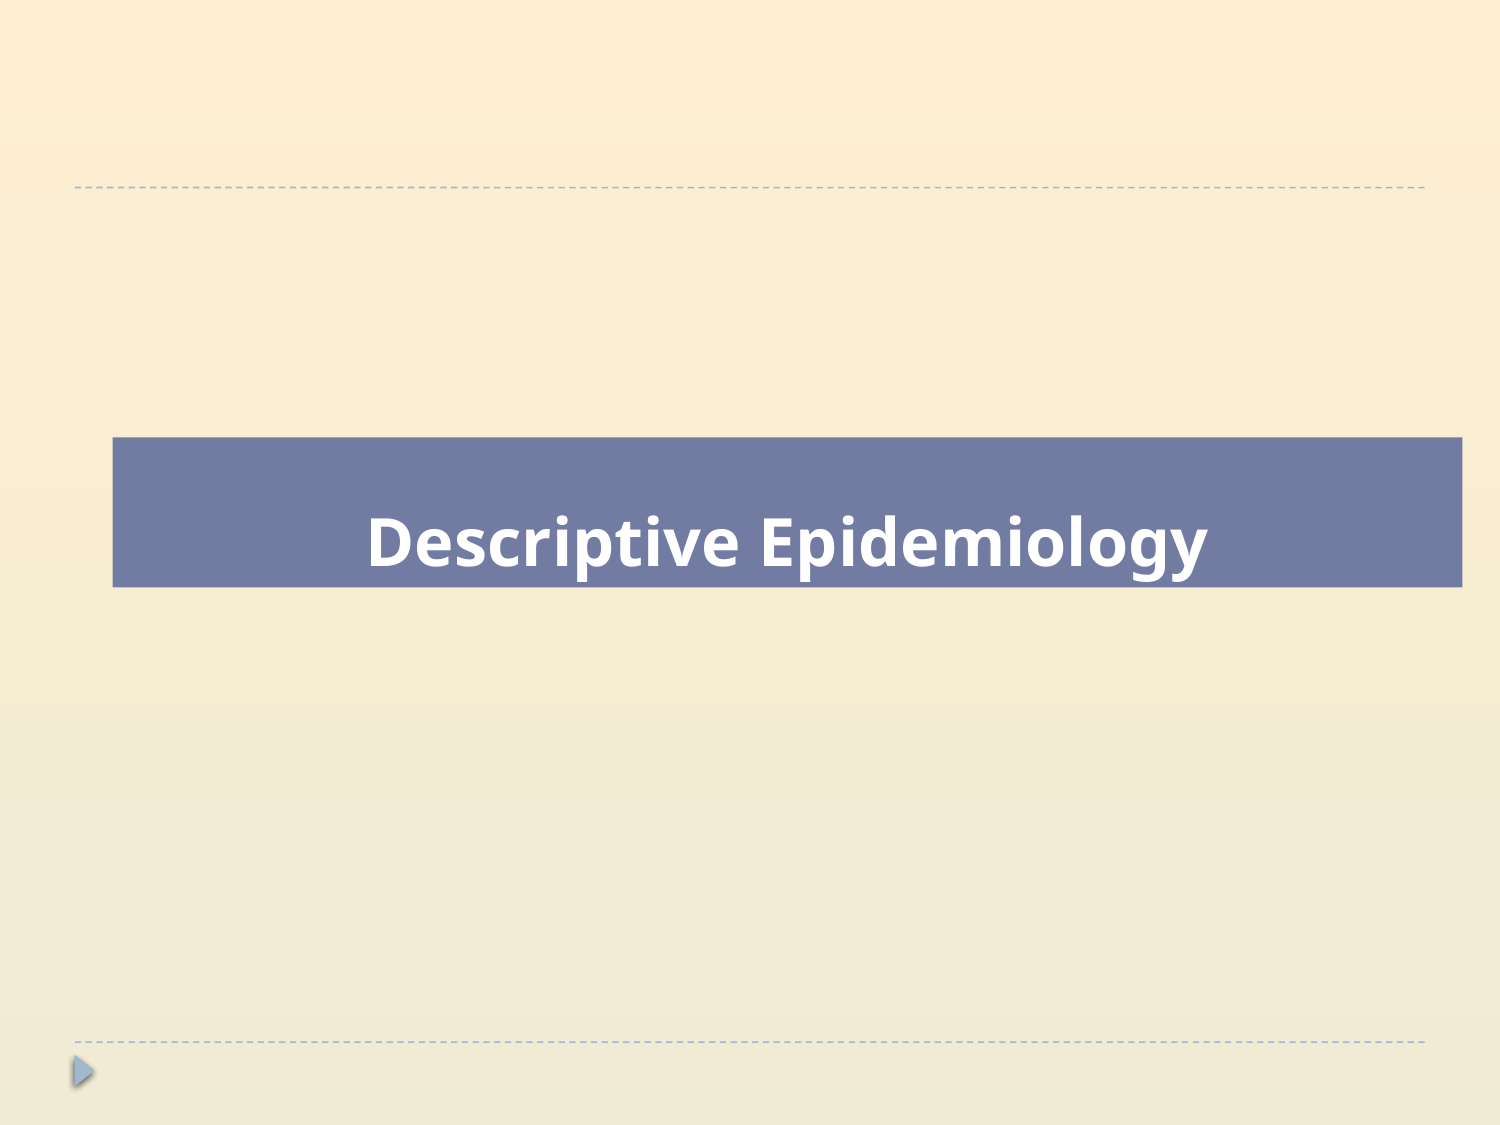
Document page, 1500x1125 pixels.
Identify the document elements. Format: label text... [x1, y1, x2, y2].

title Descriptive Epidemiology [112, 437, 1463, 588]
